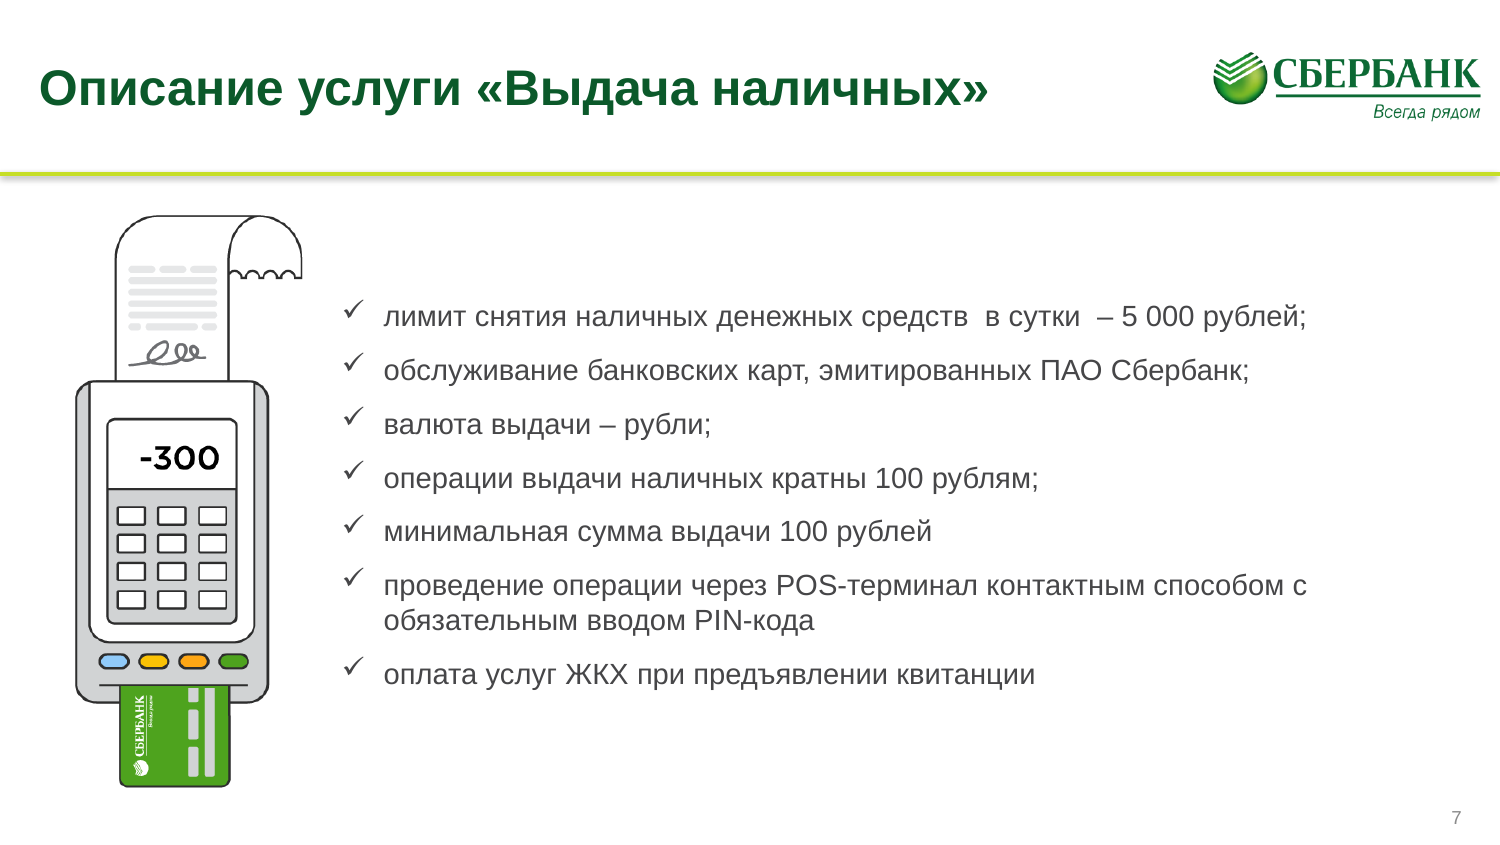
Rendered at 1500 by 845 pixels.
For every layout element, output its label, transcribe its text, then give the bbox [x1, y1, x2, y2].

list лимит снятия наличных денежных средств в сутки – 5 000 рублей; обслуживание банковских карт, эмитированных ПАО Сбербанк; валюта выдачи – рубли; операции выдачи наличных кратны 100 рублям; минимальная сумма выдачи 100 рублей проведение операции через POS-терминал контактным способом с обязательным вводом PIN-кода оплата услуг ЖКХ при предъявлении квитанции [330, 292, 1491, 778]
picture [65, 200, 312, 796]
slide_number 7 [1451, 794, 1491, 840]
title Описание услуги «Выдача наличных» [38, 1, 1194, 170]
picture [1205, 39, 1491, 132]
